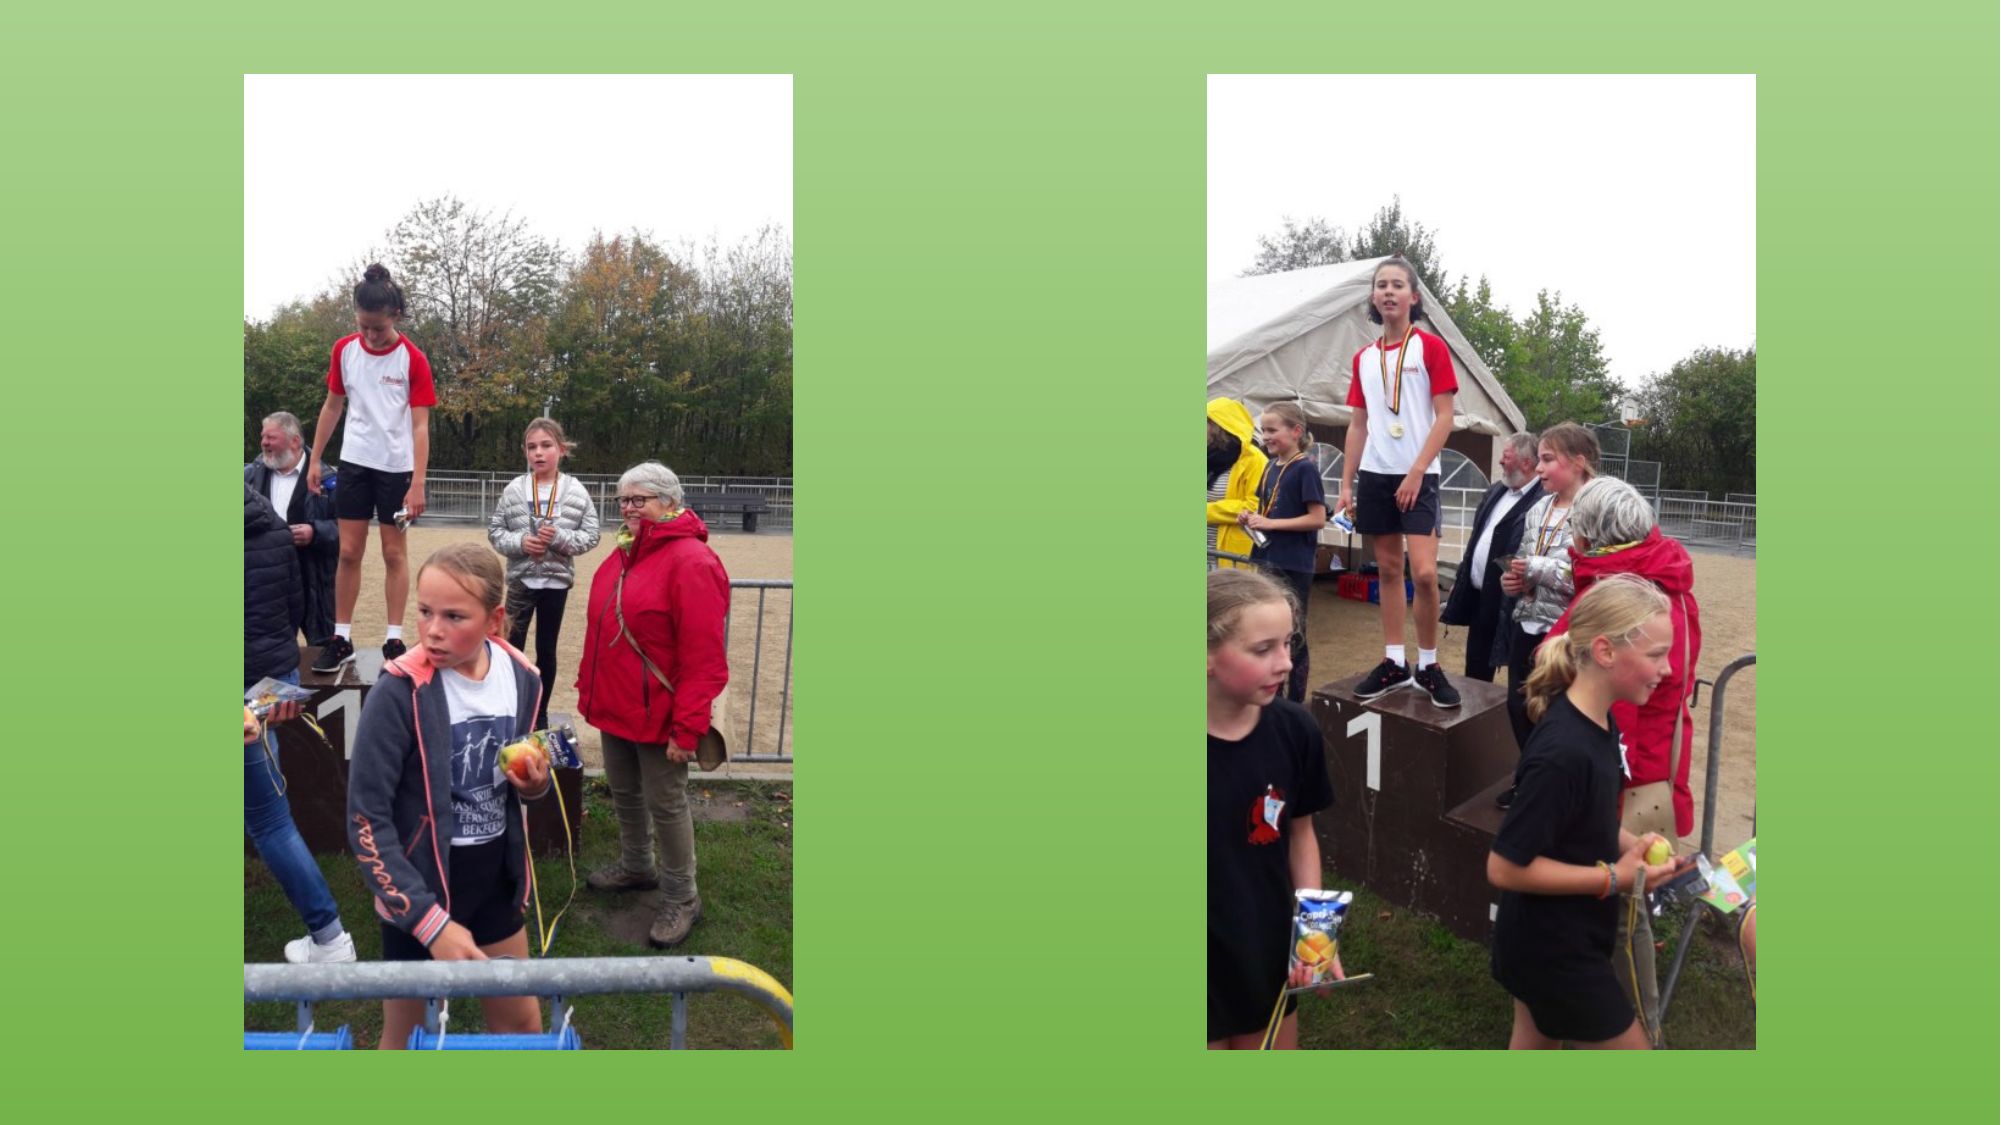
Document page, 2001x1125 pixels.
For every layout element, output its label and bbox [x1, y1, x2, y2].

picture [1206, 74, 1756, 1050]
picture [244, 74, 793, 1050]
